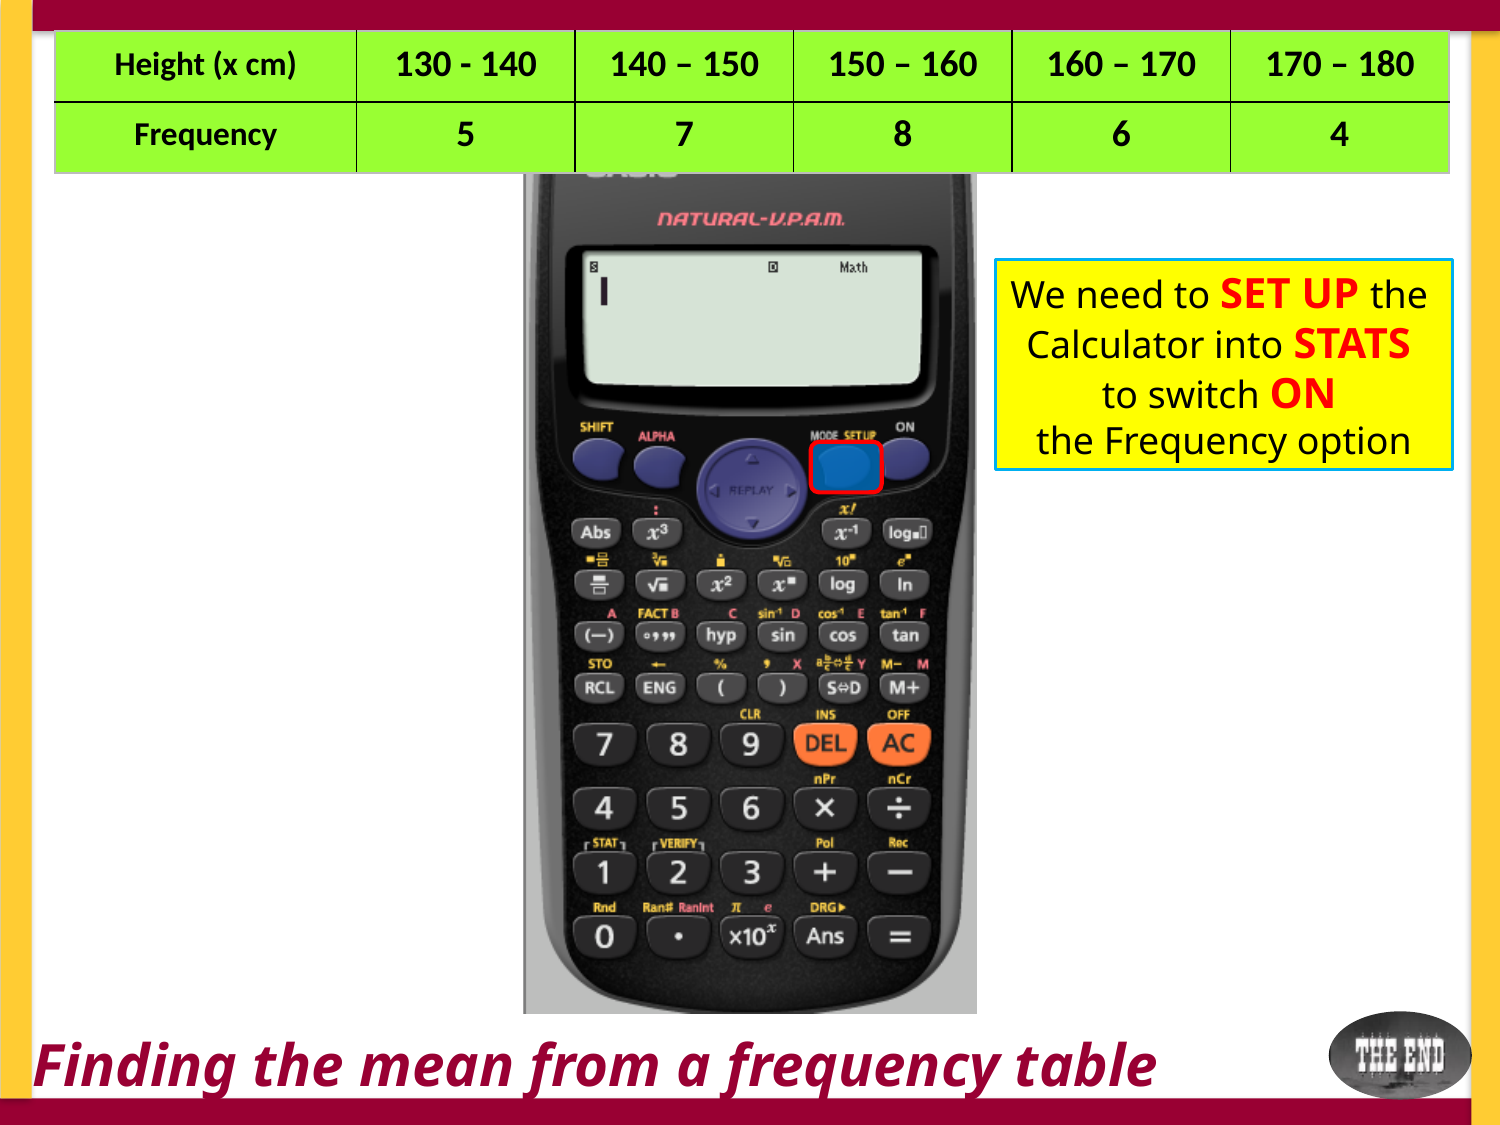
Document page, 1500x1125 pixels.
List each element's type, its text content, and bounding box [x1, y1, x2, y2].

table_cell Frequency [56, 103, 356, 172]
picture [523, 110, 977, 1015]
text_box We need to SET UP the Calculator into STATS to switch ON the Frequency option [995, 259, 1453, 470]
table_header 160 – 170 [1013, 32, 1230, 101]
table_cell 6 [1013, 103, 1230, 172]
table_cell 5 [357, 103, 574, 172]
table_header 130 - 140 [357, 32, 574, 101]
table_header 150 – 160 [794, 32, 1011, 101]
picture [1328, 1011, 1472, 1100]
table_cell 4 [1231, 103, 1448, 172]
table_cell 7 [576, 103, 793, 109]
table_header 170 – 180 [1231, 32, 1448, 101]
table_cell 8 [794, 103, 1011, 172]
table_header 140 – 150 [576, 32, 793, 101]
table_header Height (x cm) [56, 32, 356, 101]
